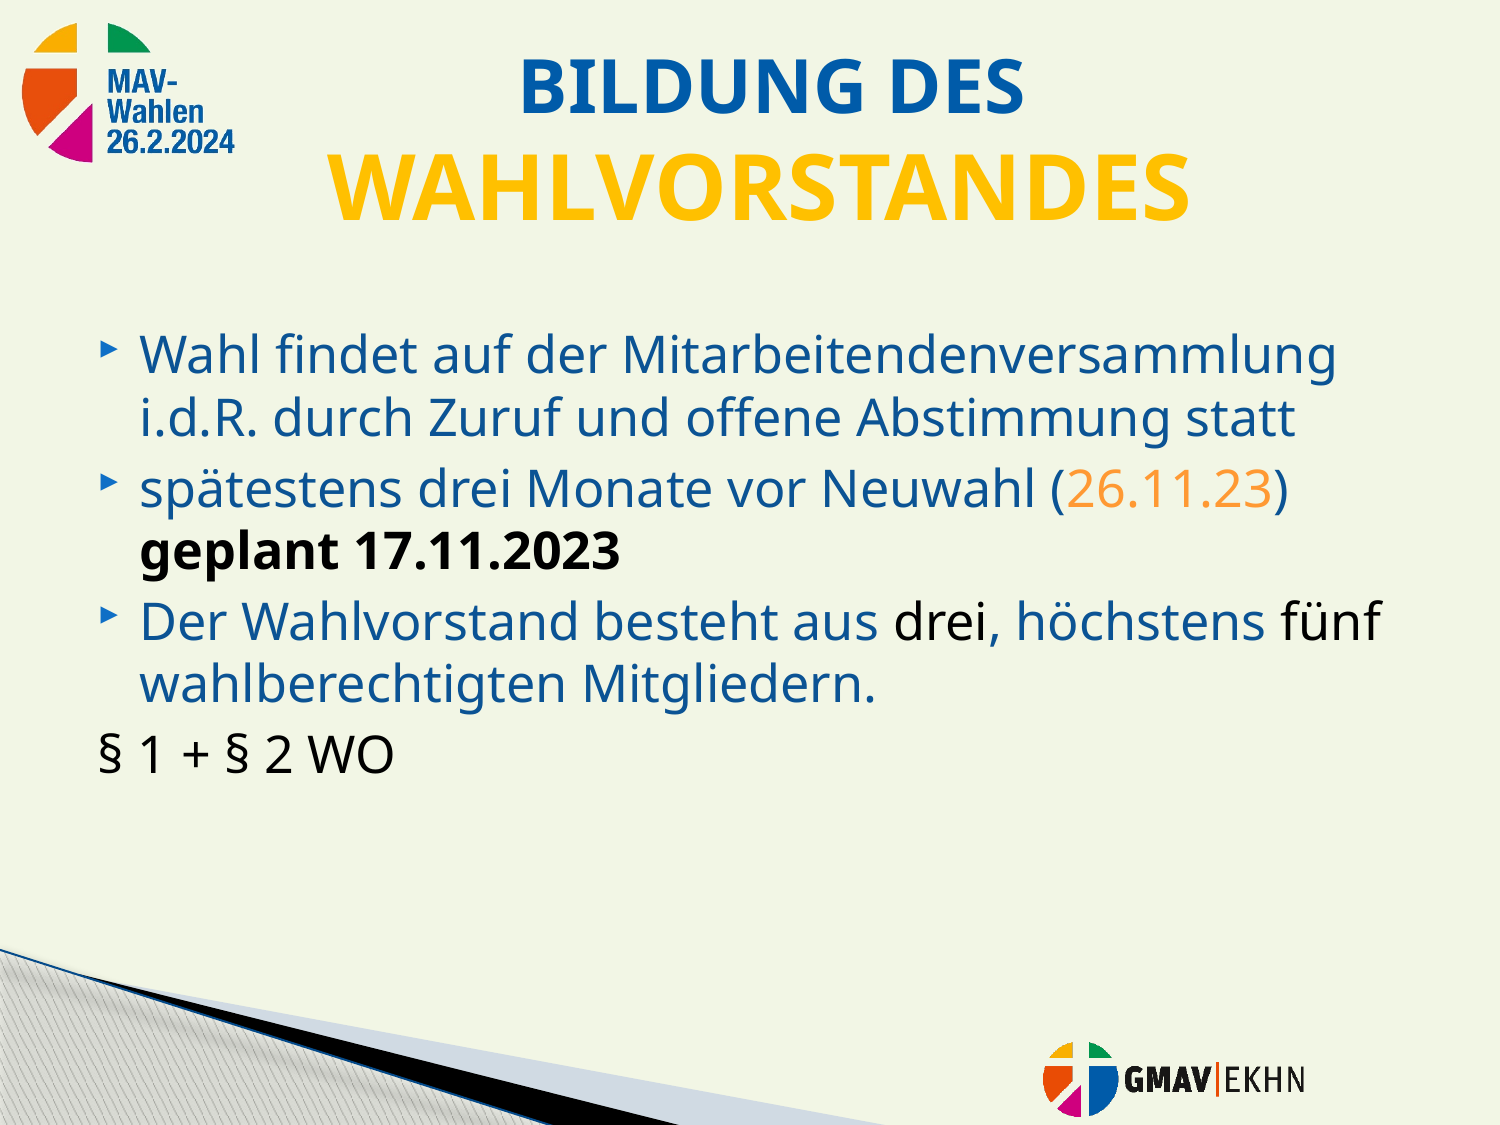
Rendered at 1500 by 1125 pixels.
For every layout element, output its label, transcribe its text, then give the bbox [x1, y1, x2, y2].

picture [5, 6, 255, 174]
title BILDUNG DES WAHLVORSTANDES [96, 90, 1447, 278]
list Wahl findet auf der Mitarbeitendenversammlung i.d.R. durch Zuruf und offene Abstimmung statt spätestens drei Monate vor Neuwahl (26.11.23) geplant 17.11.2023 Der Wahlvorstand besteht aus drei, höchstens fünf wahlberechtigten Mitgliedern. § 1 + § 2 WO [64, 314, 1447, 964]
picture [1040, 1039, 1306, 1120]
